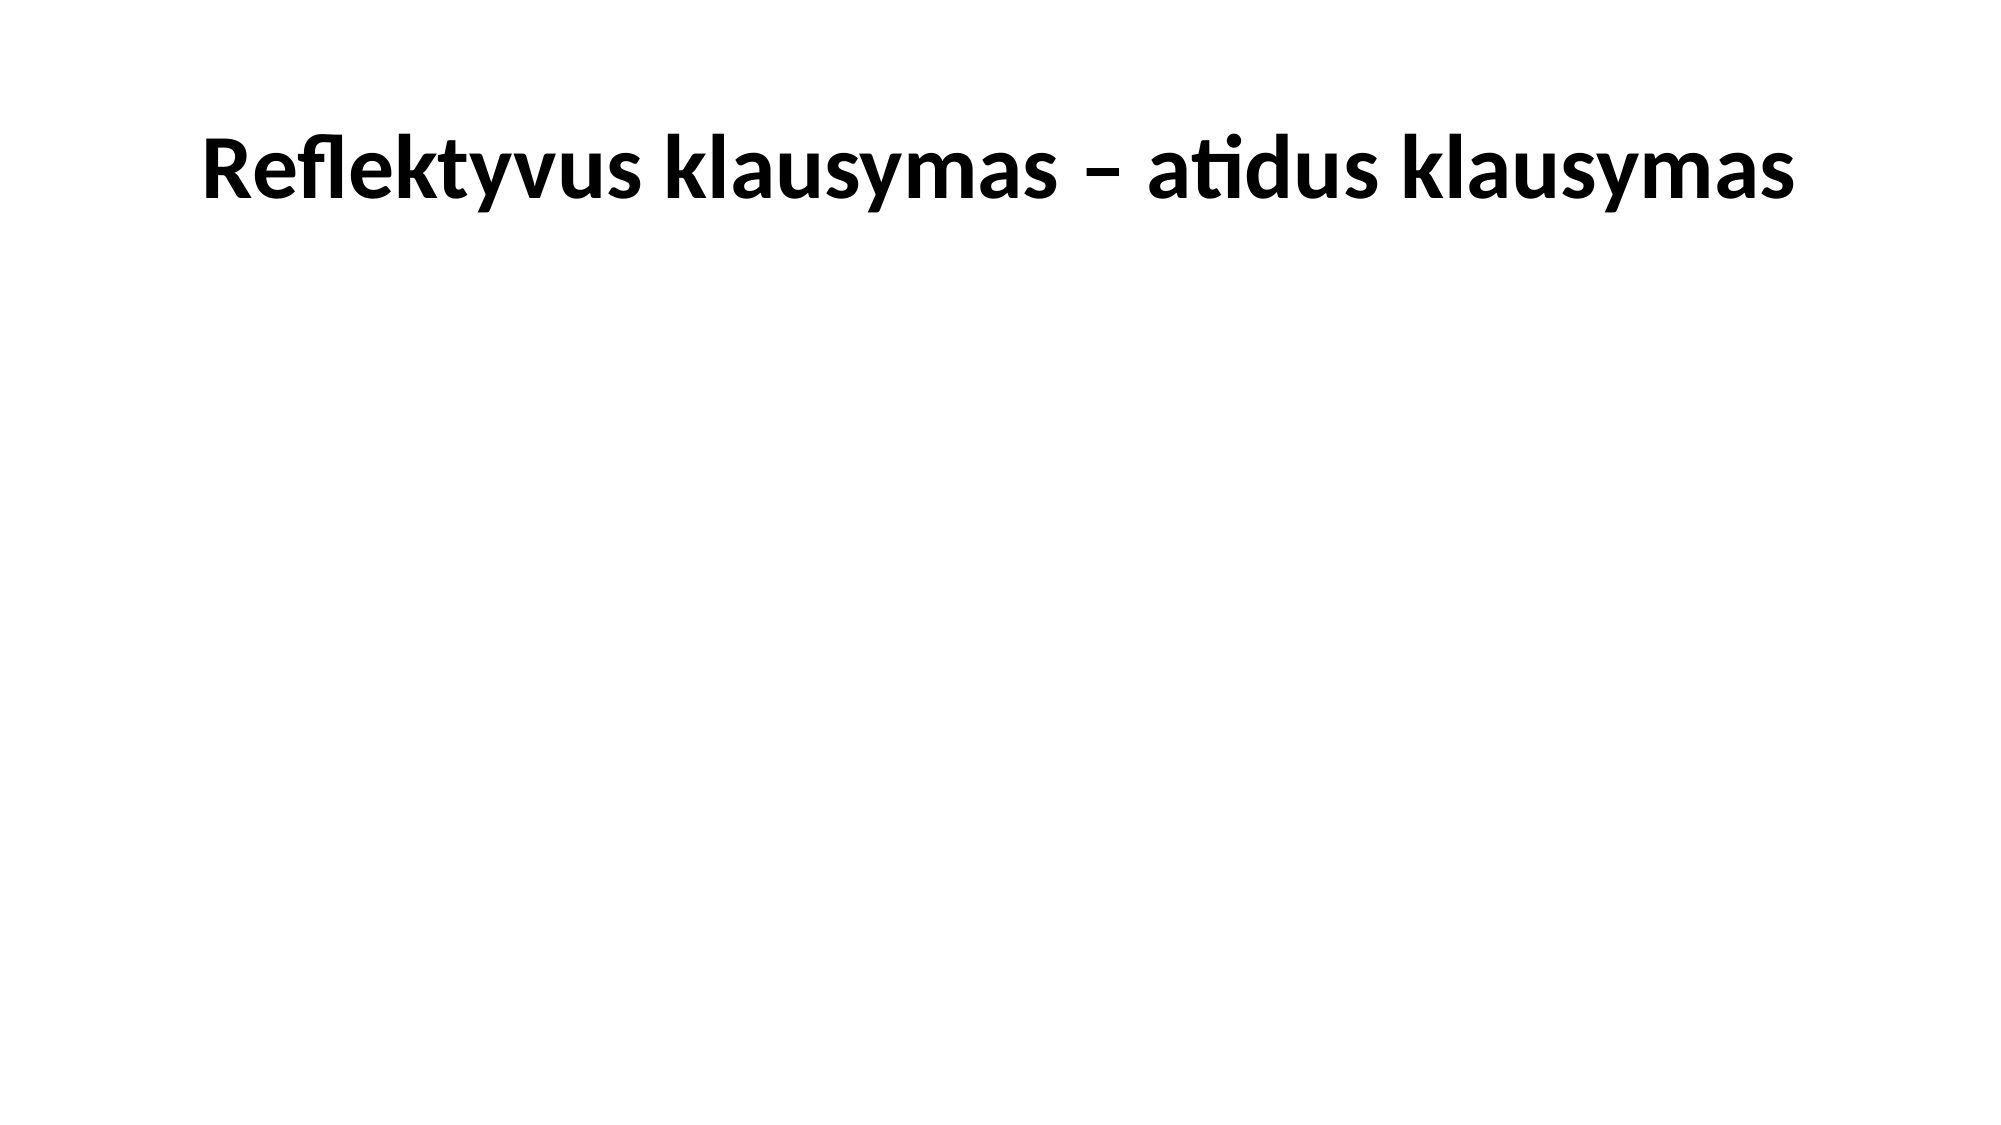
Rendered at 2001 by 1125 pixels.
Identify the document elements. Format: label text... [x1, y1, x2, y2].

title Reflektyvus klausymas – atidus klausymas [137, 59, 1863, 278]
